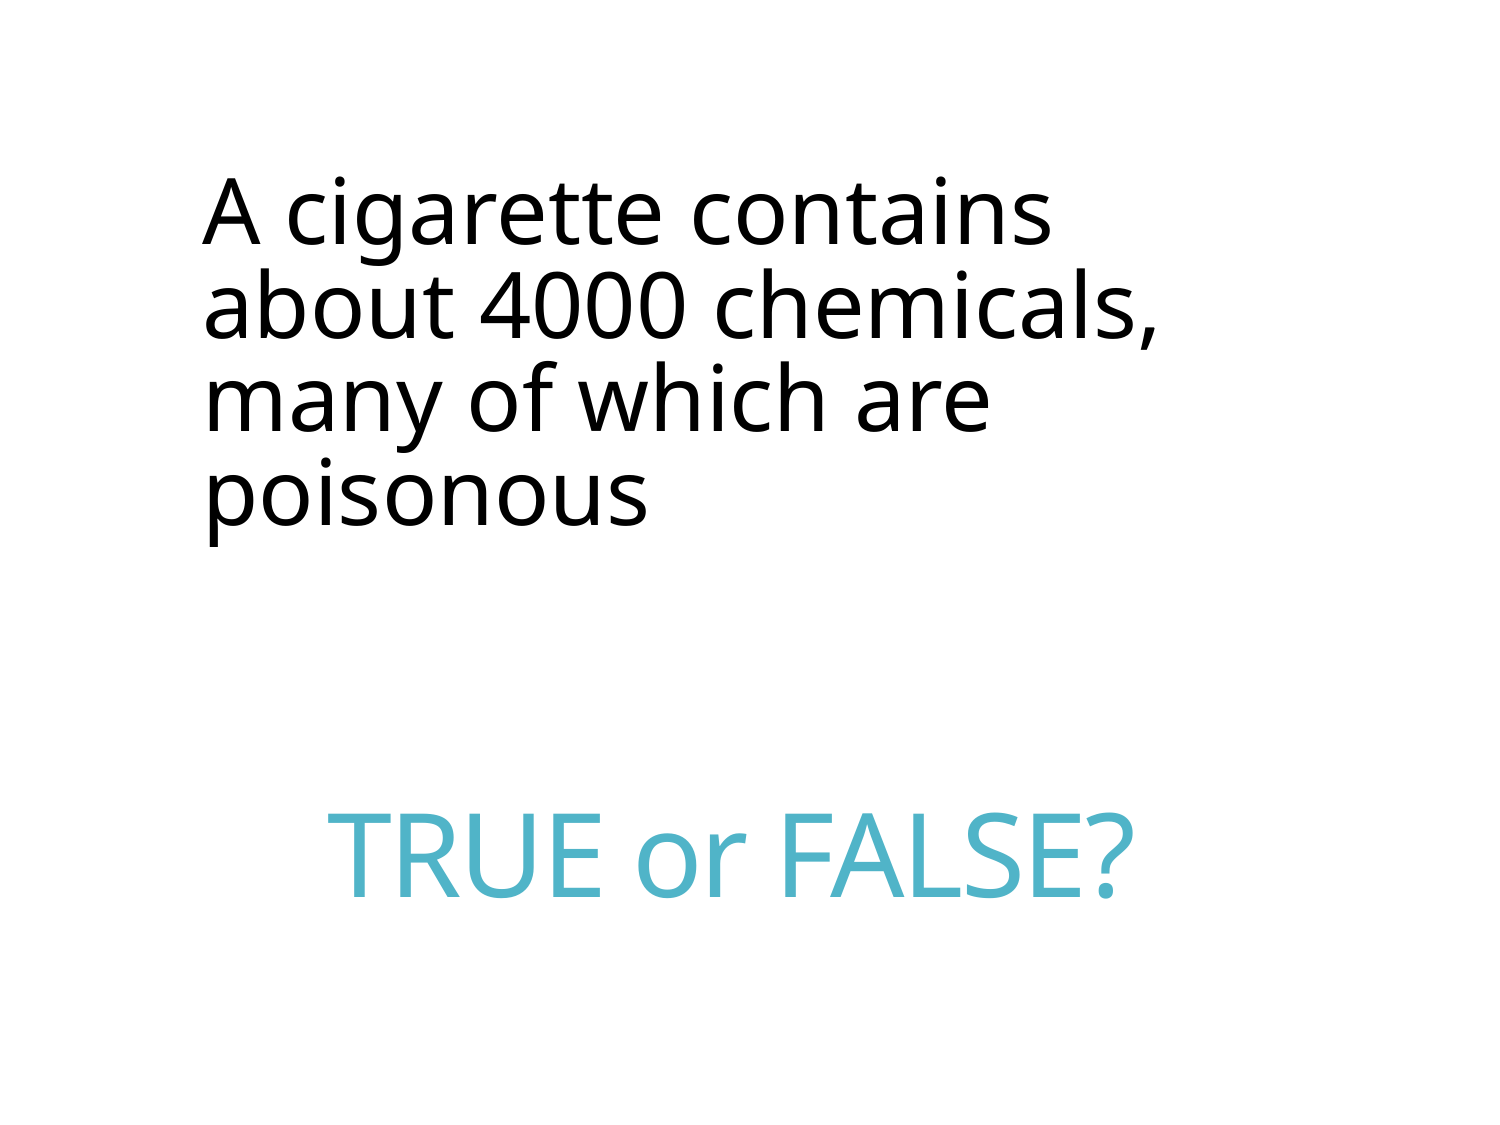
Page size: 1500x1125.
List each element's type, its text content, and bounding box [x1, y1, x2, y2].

title TRUE or FALSE? [62, 800, 1401, 928]
list A cigarette contains about 4000 chemicals, many of which are poisonous [187, 162, 1226, 488]
